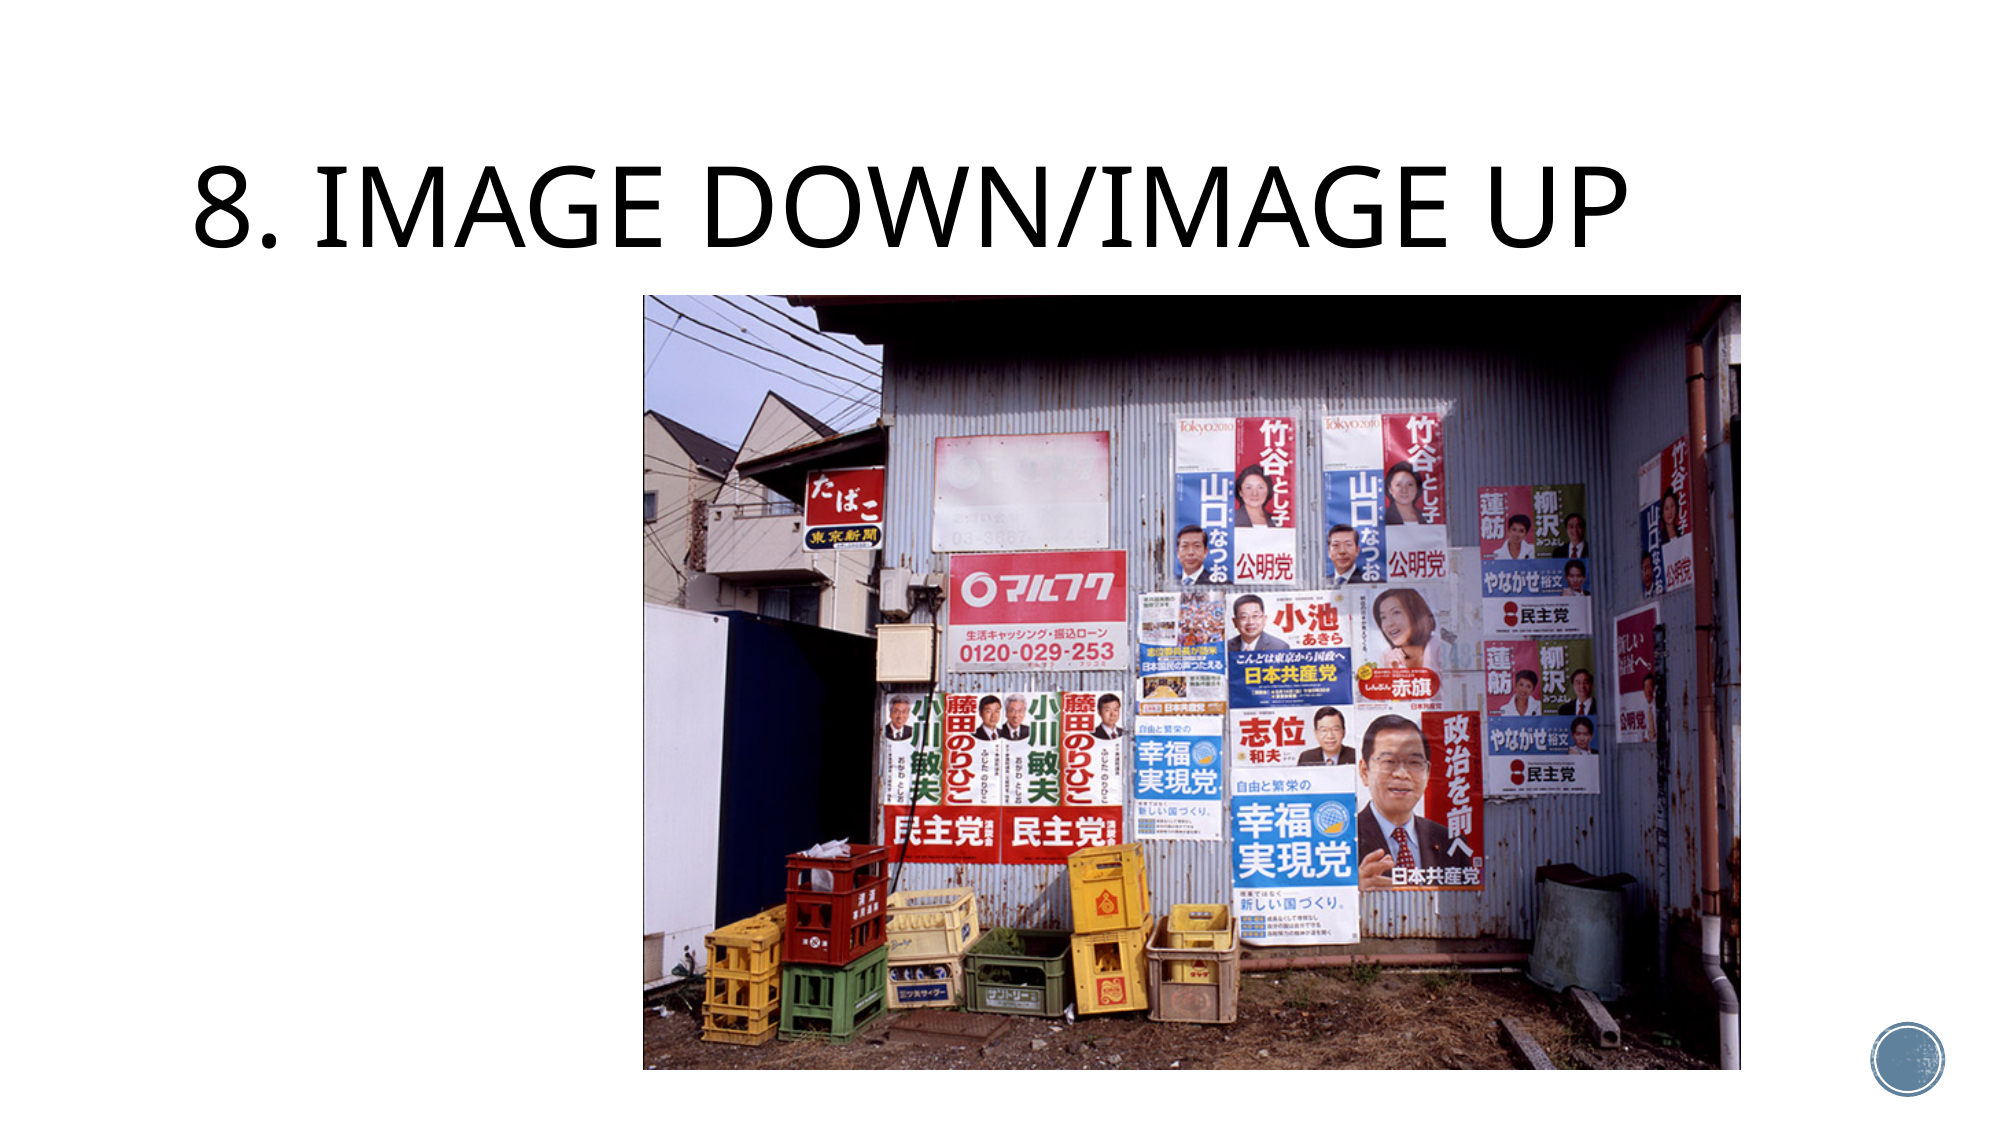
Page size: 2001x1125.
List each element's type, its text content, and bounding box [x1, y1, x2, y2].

title 8. Image Down/Image Up [175, 79, 1826, 344]
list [646, 299, 1739, 1068]
